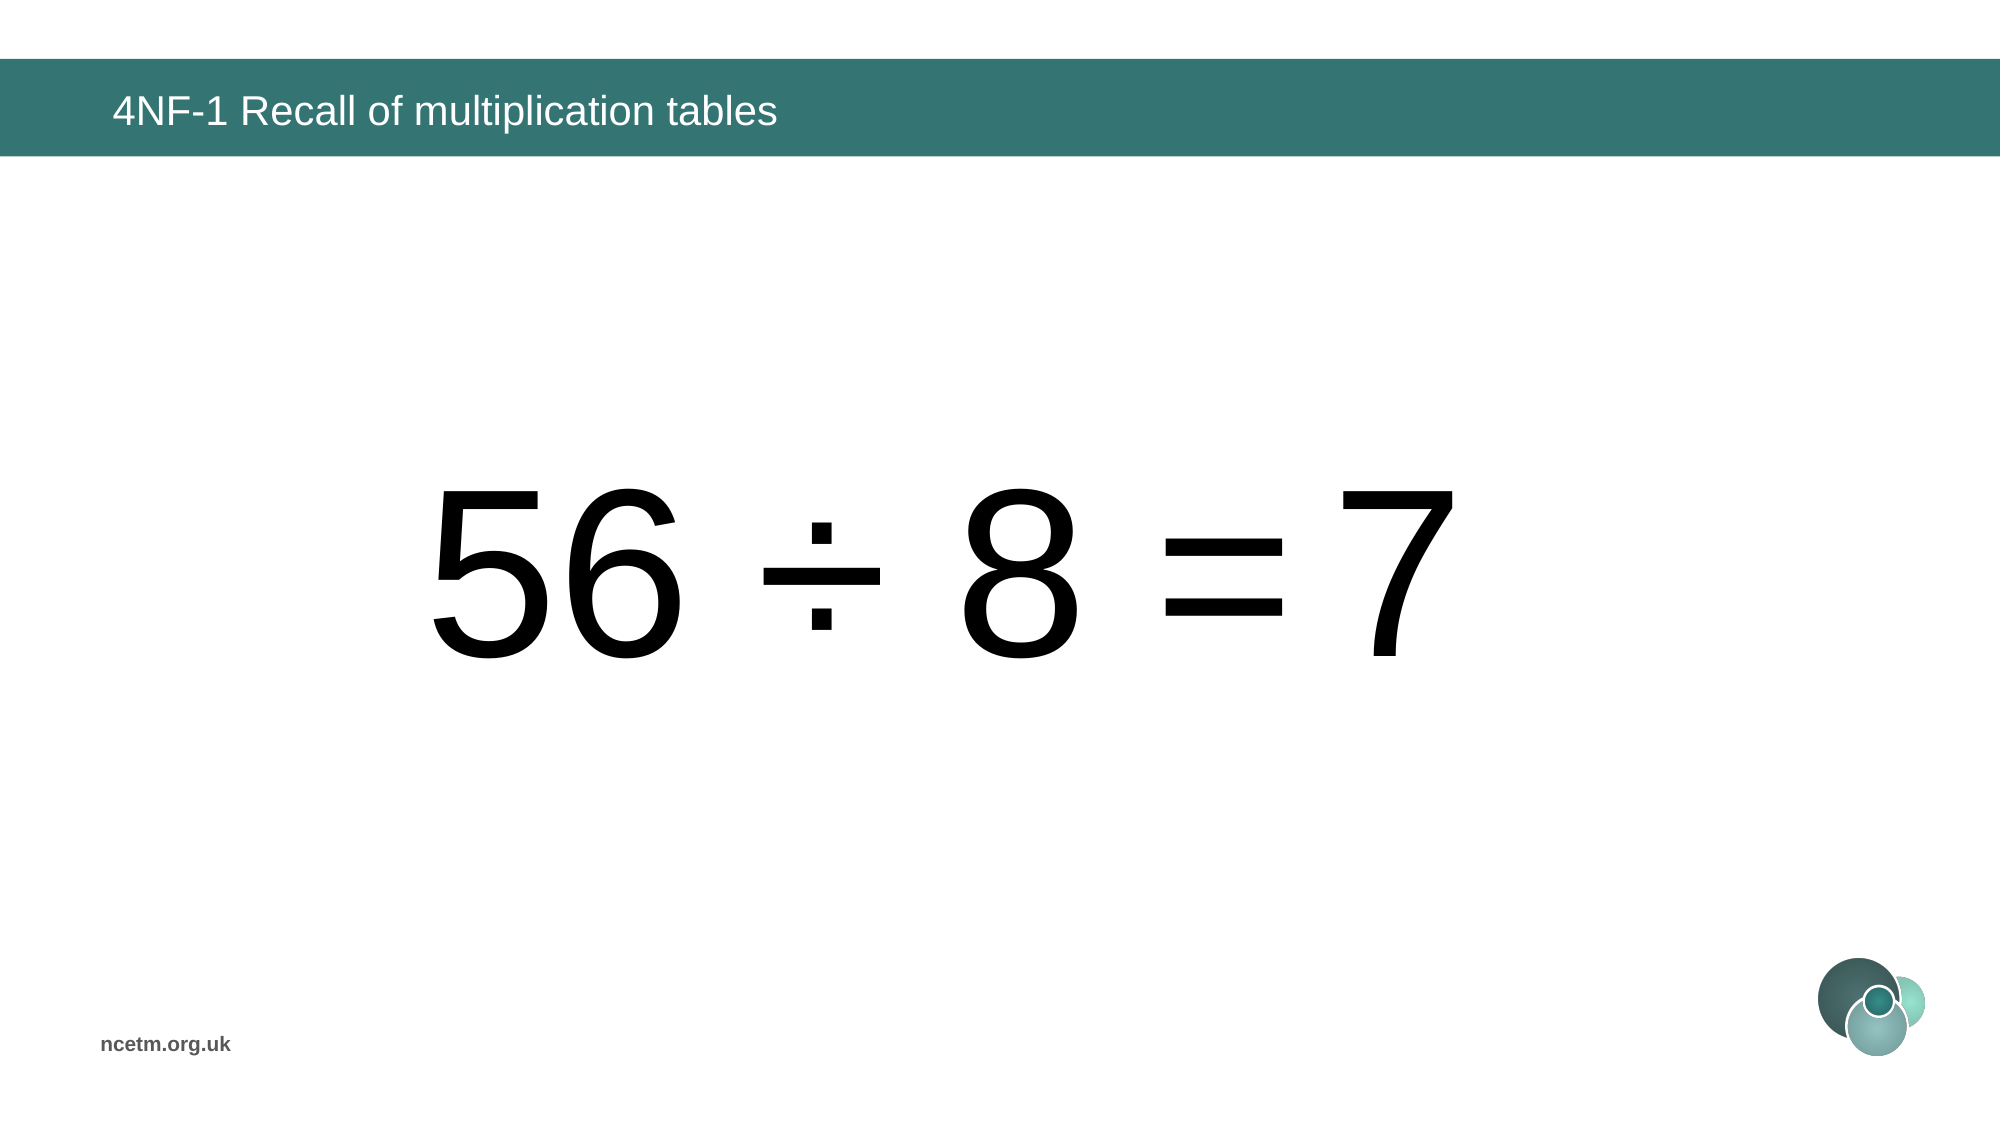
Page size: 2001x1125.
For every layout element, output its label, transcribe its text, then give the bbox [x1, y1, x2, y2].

picture [1818, 958, 1925, 1056]
text_box 7 [1316, 409, 1480, 712]
title 4NF-1 Recall of multiplication tables [97, 76, 1945, 147]
text_box 56 ÷ 8 = [409, 409, 1316, 712]
